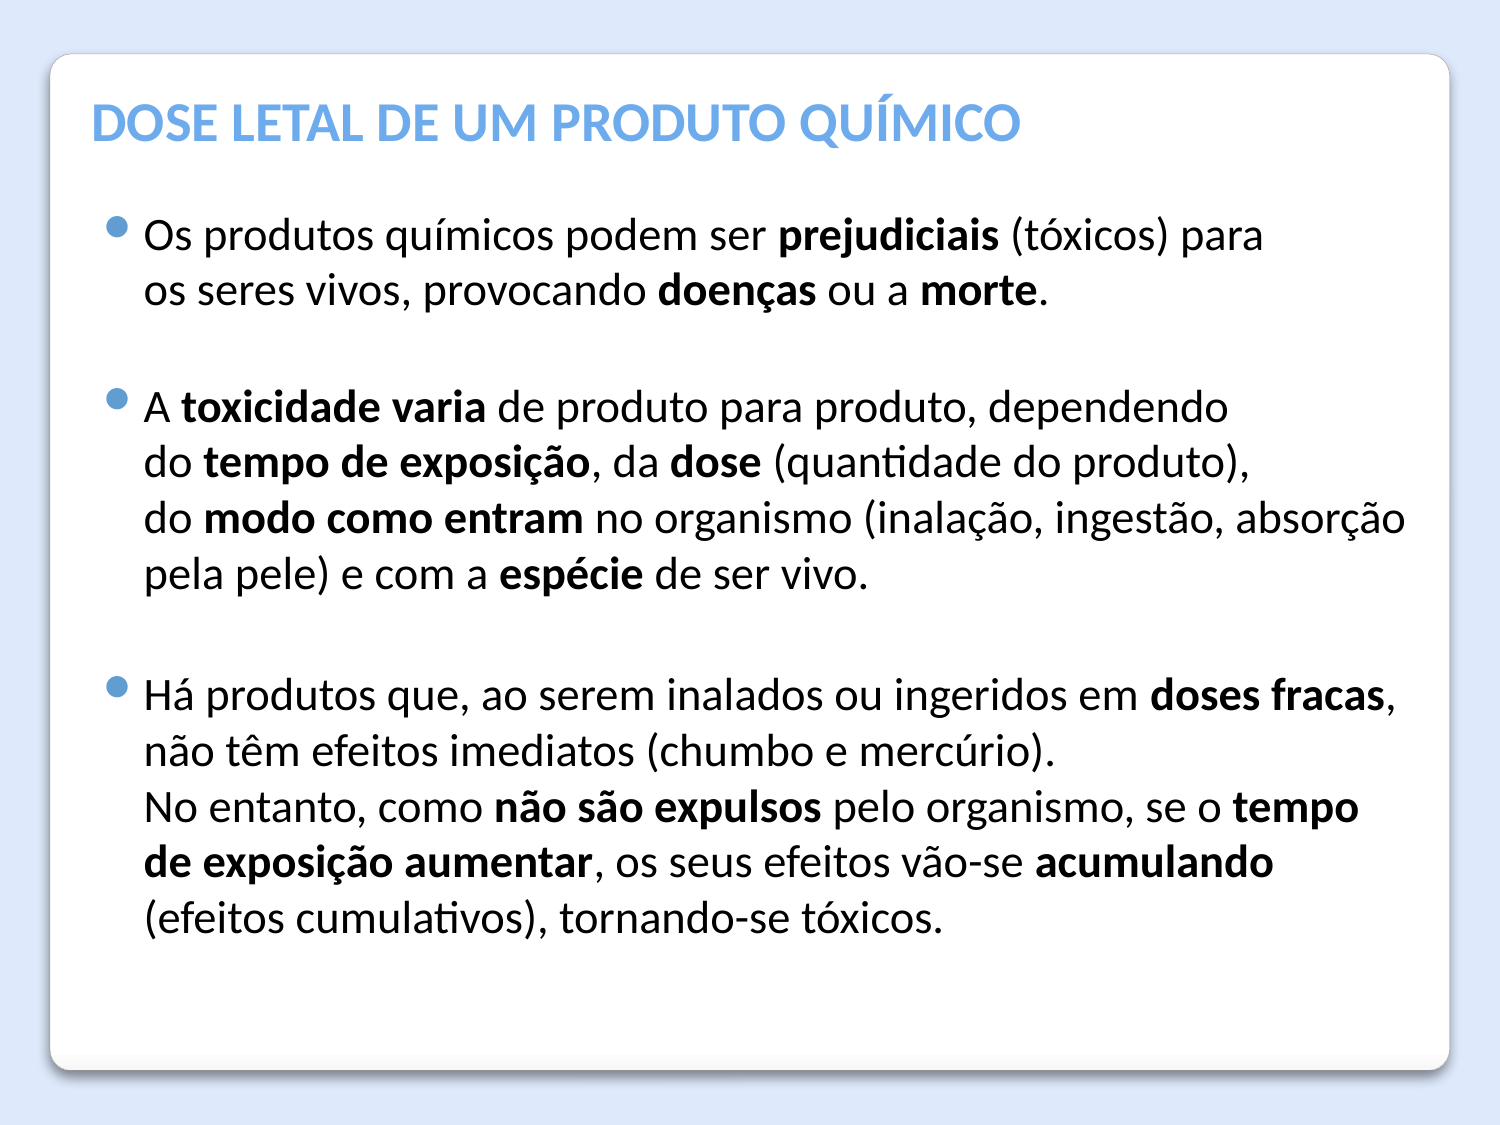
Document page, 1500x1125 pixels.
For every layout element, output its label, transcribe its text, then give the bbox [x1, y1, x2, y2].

text_box DOSE LETAL DE UM PRODUTO Químico [76, 78, 1412, 173]
text_box Os produtos químicos podem ser prejudiciais (tóxicos) para os seres vivos, provocando doenças ou a morte. A toxicidade varia de produto para produto, dependendo do tempo de exposição, da dose (quantidade do produto), do modo como entram no organismo (inalação, ingestão, absorção pela pele) e com a espécie de ser vivo. Há produtos que, ao serem inalados ou ingeridos em doses fracas, não têm efeitos imediatos (chumbo e mercúrio). No entanto, como não são expulsos pelo organismo, se o tempo de exposição aumentar, os seus efeitos vão-se acumulando (efeitos cumulativos), tornando-se tóxicos. [88, 196, 1424, 952]
